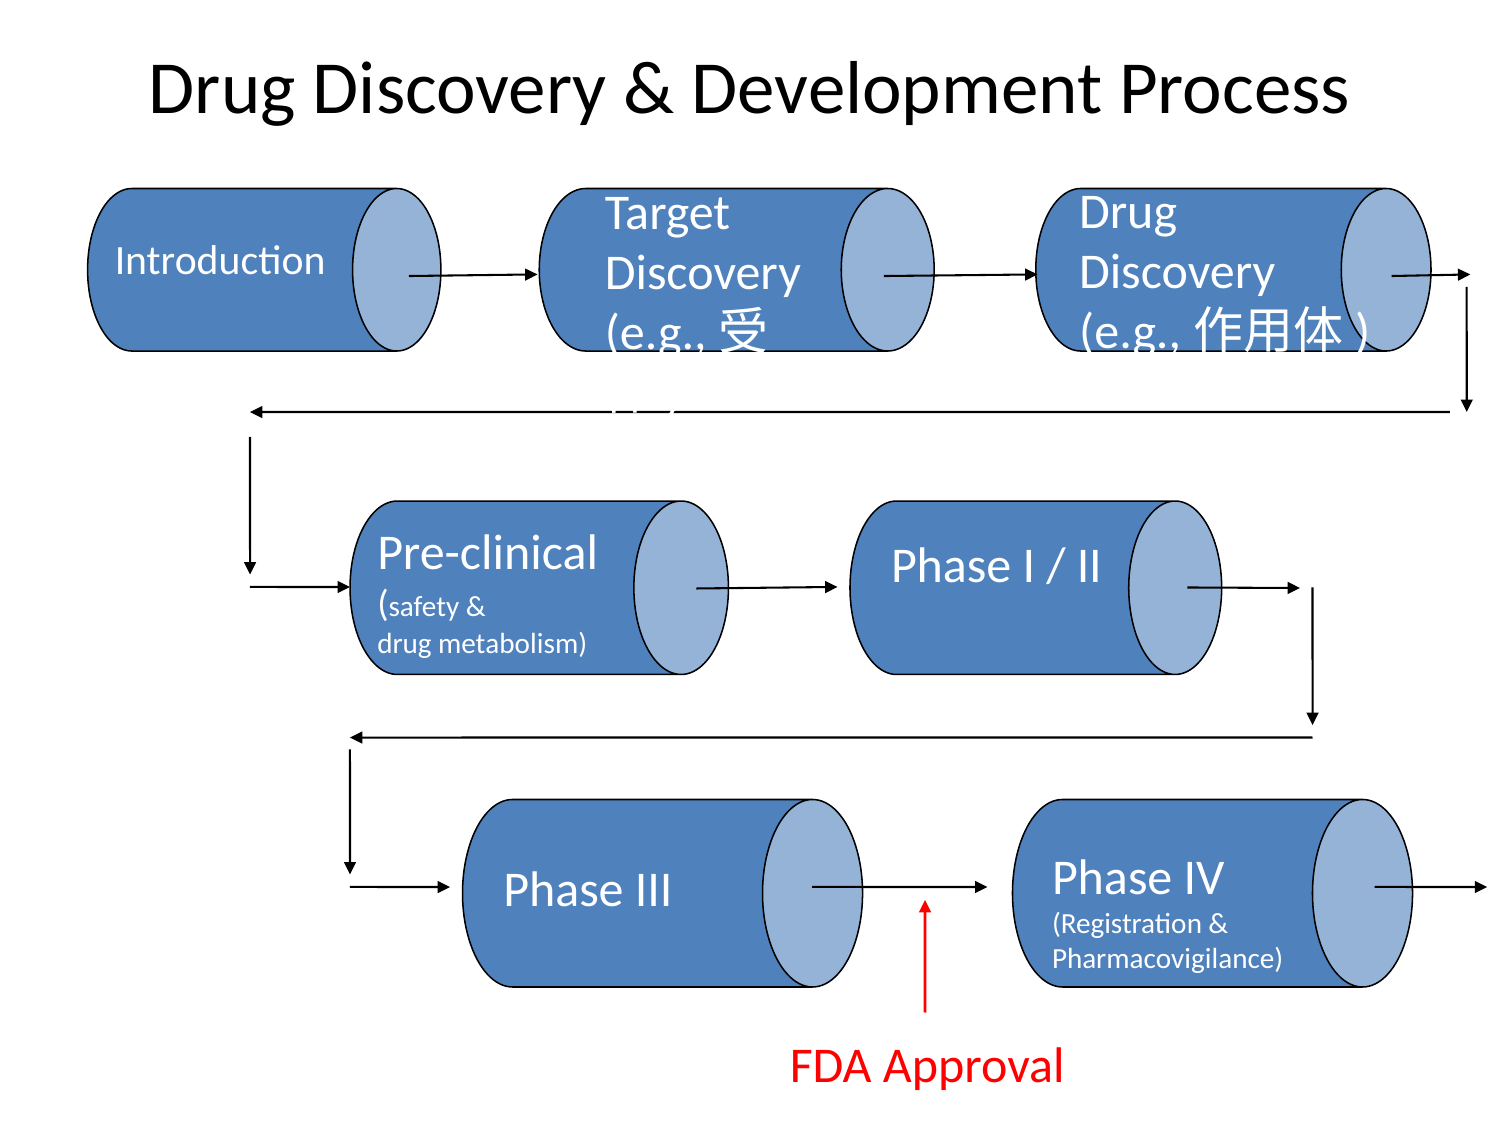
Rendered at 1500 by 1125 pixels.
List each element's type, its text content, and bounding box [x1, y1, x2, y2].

text_box [1187, 581, 1300, 595]
text_box [249, 405, 590, 419]
text_box [812, 880, 988, 894]
text_box [87, 188, 441, 352]
text_box [853, 188, 935, 275]
text_box [853, 276, 935, 352]
text_box [1306, 587, 1319, 725]
text_box [696, 580, 838, 594]
text_box [1035, 194, 1064, 346]
text_box [849, 501, 1222, 675]
text_box Target Discovery (e.g.,受体) [590, 171, 853, 427]
text_box Phase III [488, 849, 688, 925]
text_box Pre-clinical (safety & drug metabolism) [362, 511, 713, 667]
text_box [243, 436, 257, 575]
text_box [343, 749, 357, 875]
text_box [462, 799, 863, 987]
text_box [539, 188, 590, 352]
text_box [1046, 888, 1413, 987]
text_box Introduction [99, 224, 363, 290]
text_box [1391, 268, 1471, 281]
text_box [378, 667, 701, 675]
text_box [349, 731, 1313, 744]
text_box [1012, 799, 1413, 974]
text_box [1460, 286, 1473, 412]
text_box [249, 580, 350, 594]
text_box [349, 880, 451, 894]
text_box [350, 530, 362, 646]
text_box Phase I / II [876, 524, 1117, 600]
text_box [1374, 880, 1488, 894]
text_box [375, 501, 703, 511]
title Drug Discovery & Development Process [24, 0, 1475, 168]
text_box [883, 268, 1038, 281]
text_box [408, 268, 538, 281]
text_box Phase IV (Registration & Pharmacovigilance) [1037, 836, 1344, 982]
text_box Drug Discovery (e.g.,作用体) [1064, 171, 1386, 366]
text_box FDA Approval [774, 1024, 1125, 1100]
text_box [918, 900, 932, 1013]
